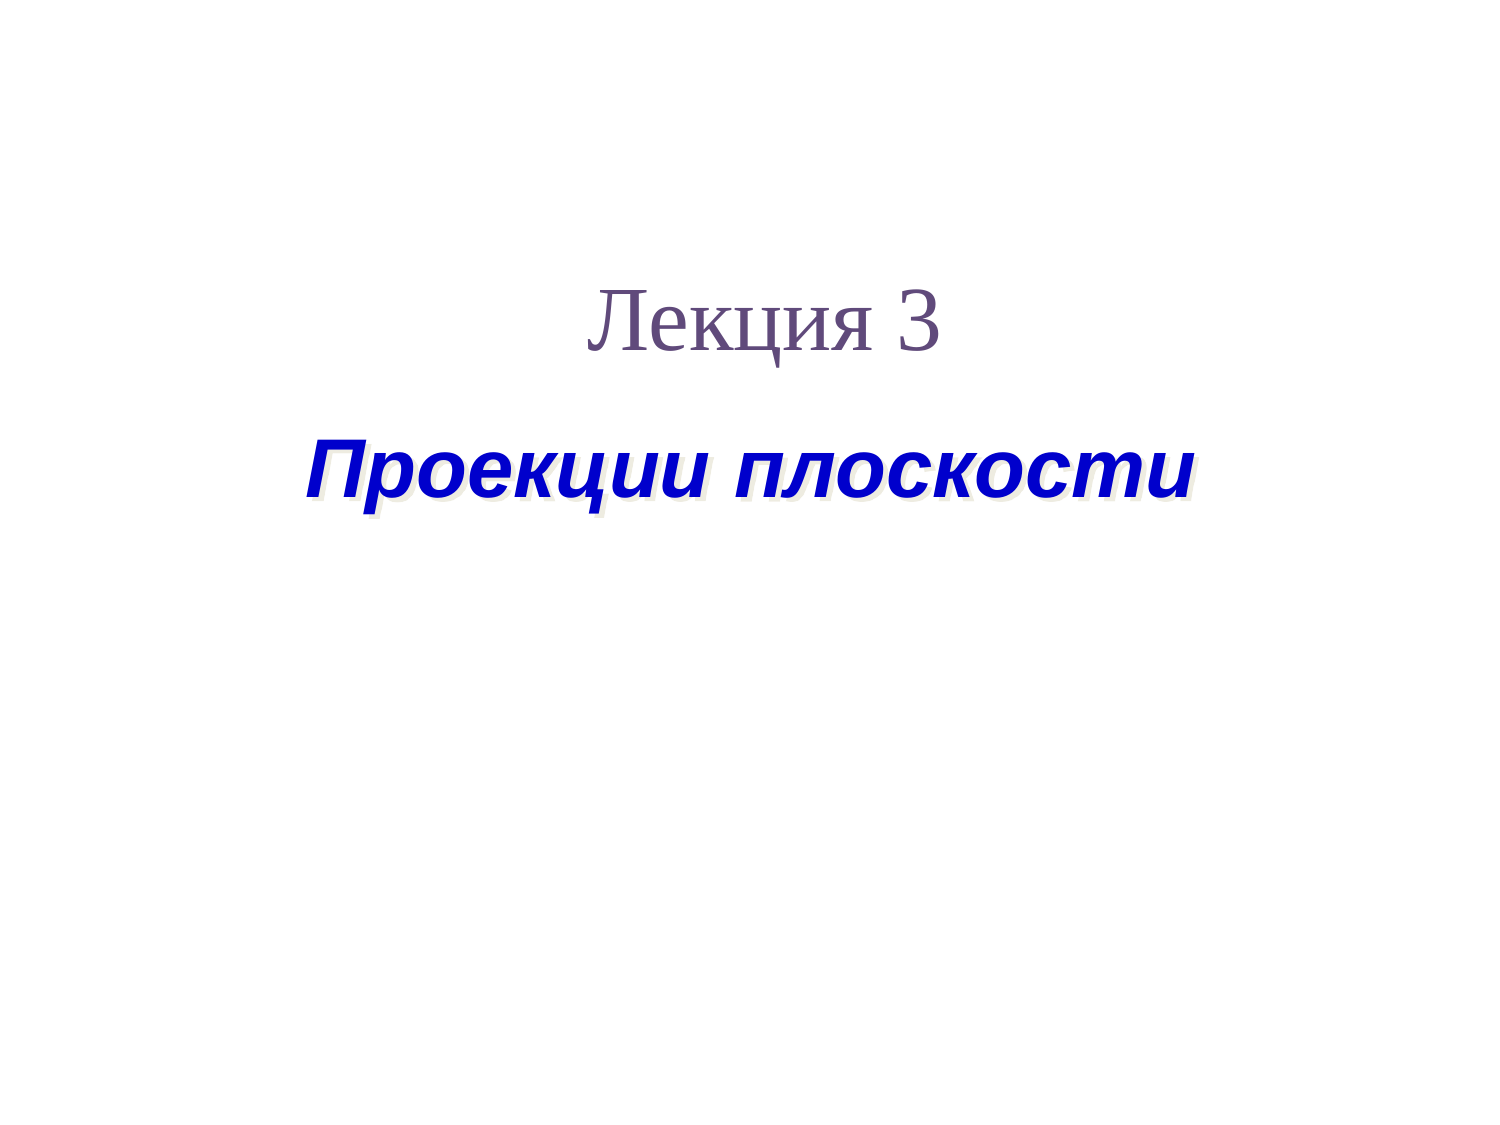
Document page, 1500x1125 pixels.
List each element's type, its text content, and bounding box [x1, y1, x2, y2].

text_box Проекции плоскости [234, 406, 1268, 551]
text_box Лекция 3 [572, 251, 1000, 376]
